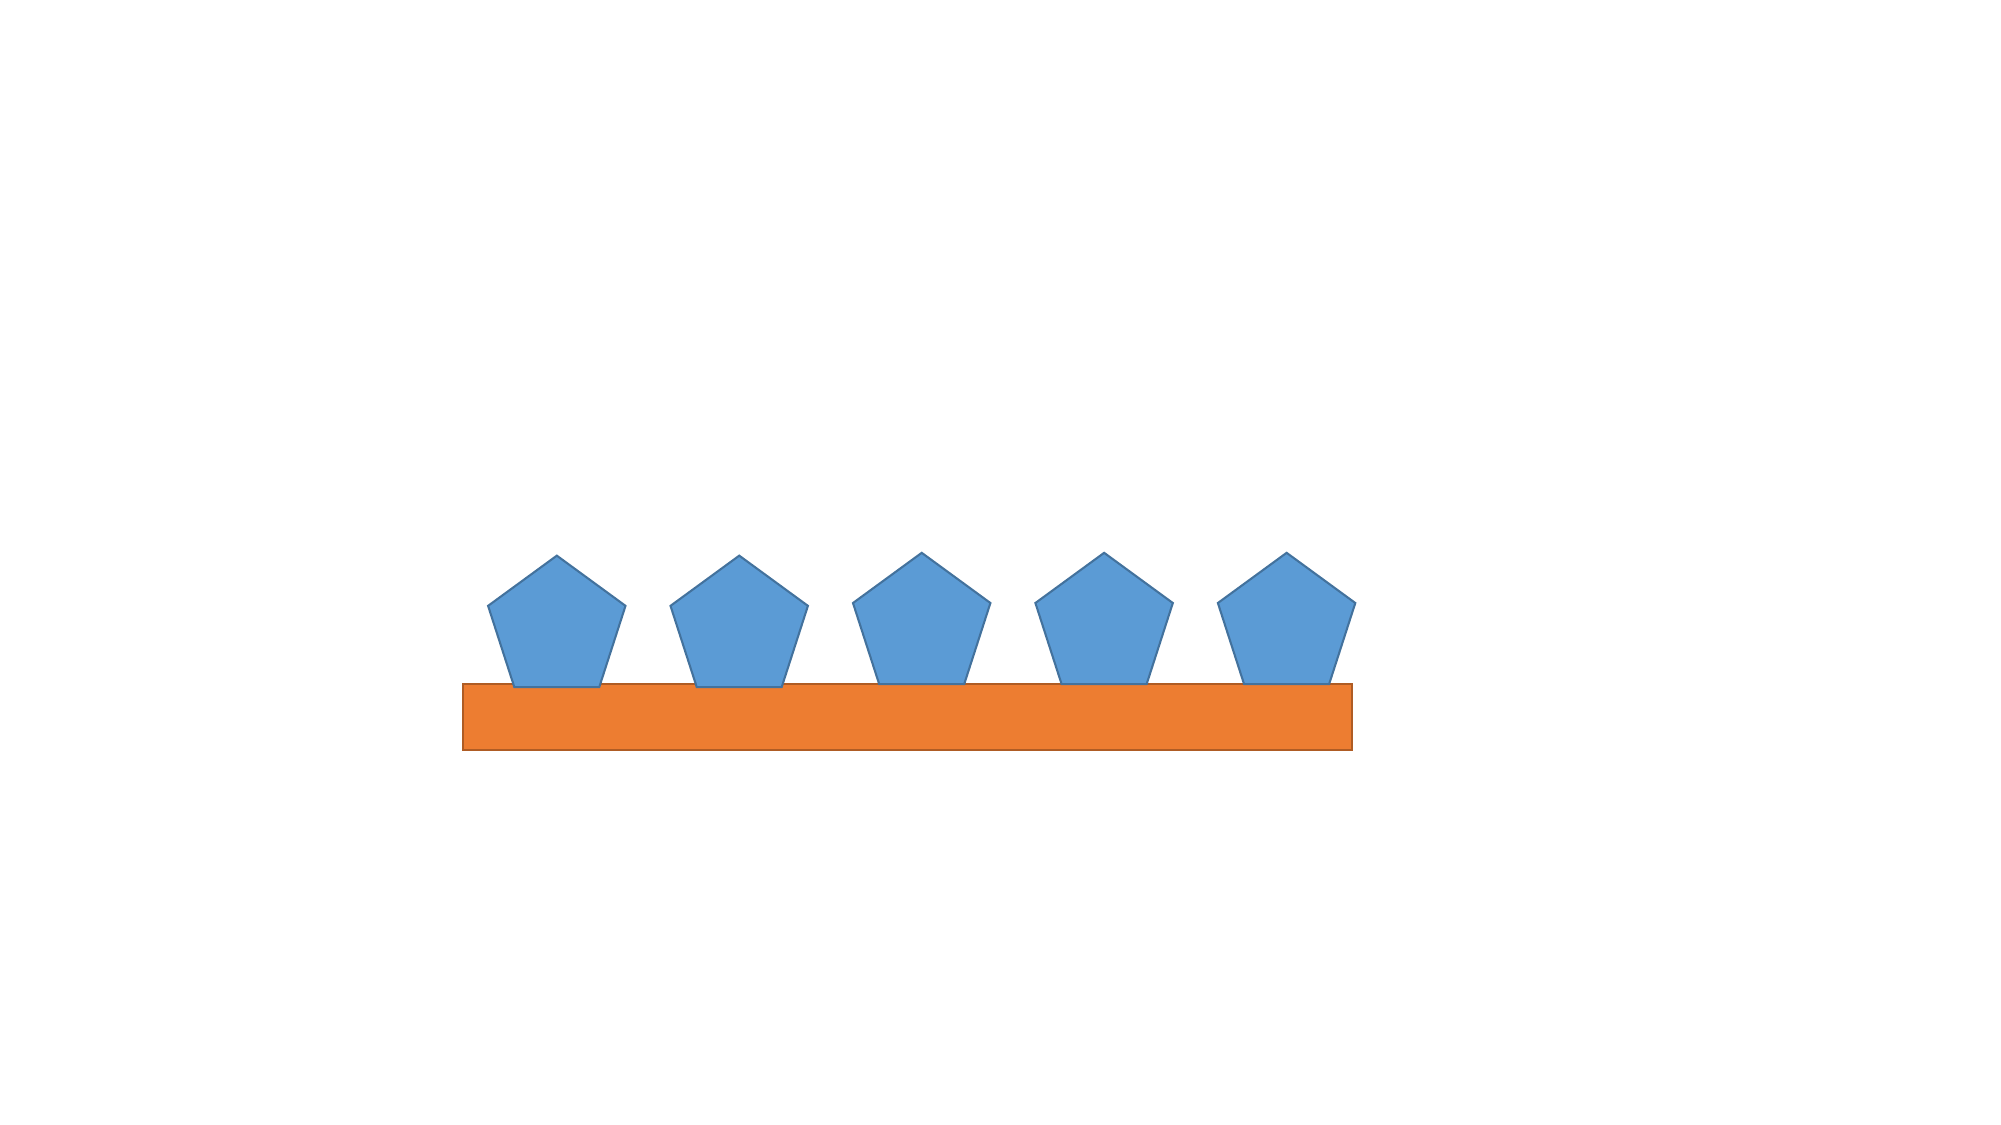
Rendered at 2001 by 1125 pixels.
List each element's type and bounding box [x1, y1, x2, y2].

text_box [1216, 551, 1357, 686]
text_box [486, 554, 627, 689]
text_box [851, 551, 992, 686]
text_box [462, 683, 1353, 751]
text_box [669, 554, 810, 689]
text_box [1034, 551, 1175, 686]
